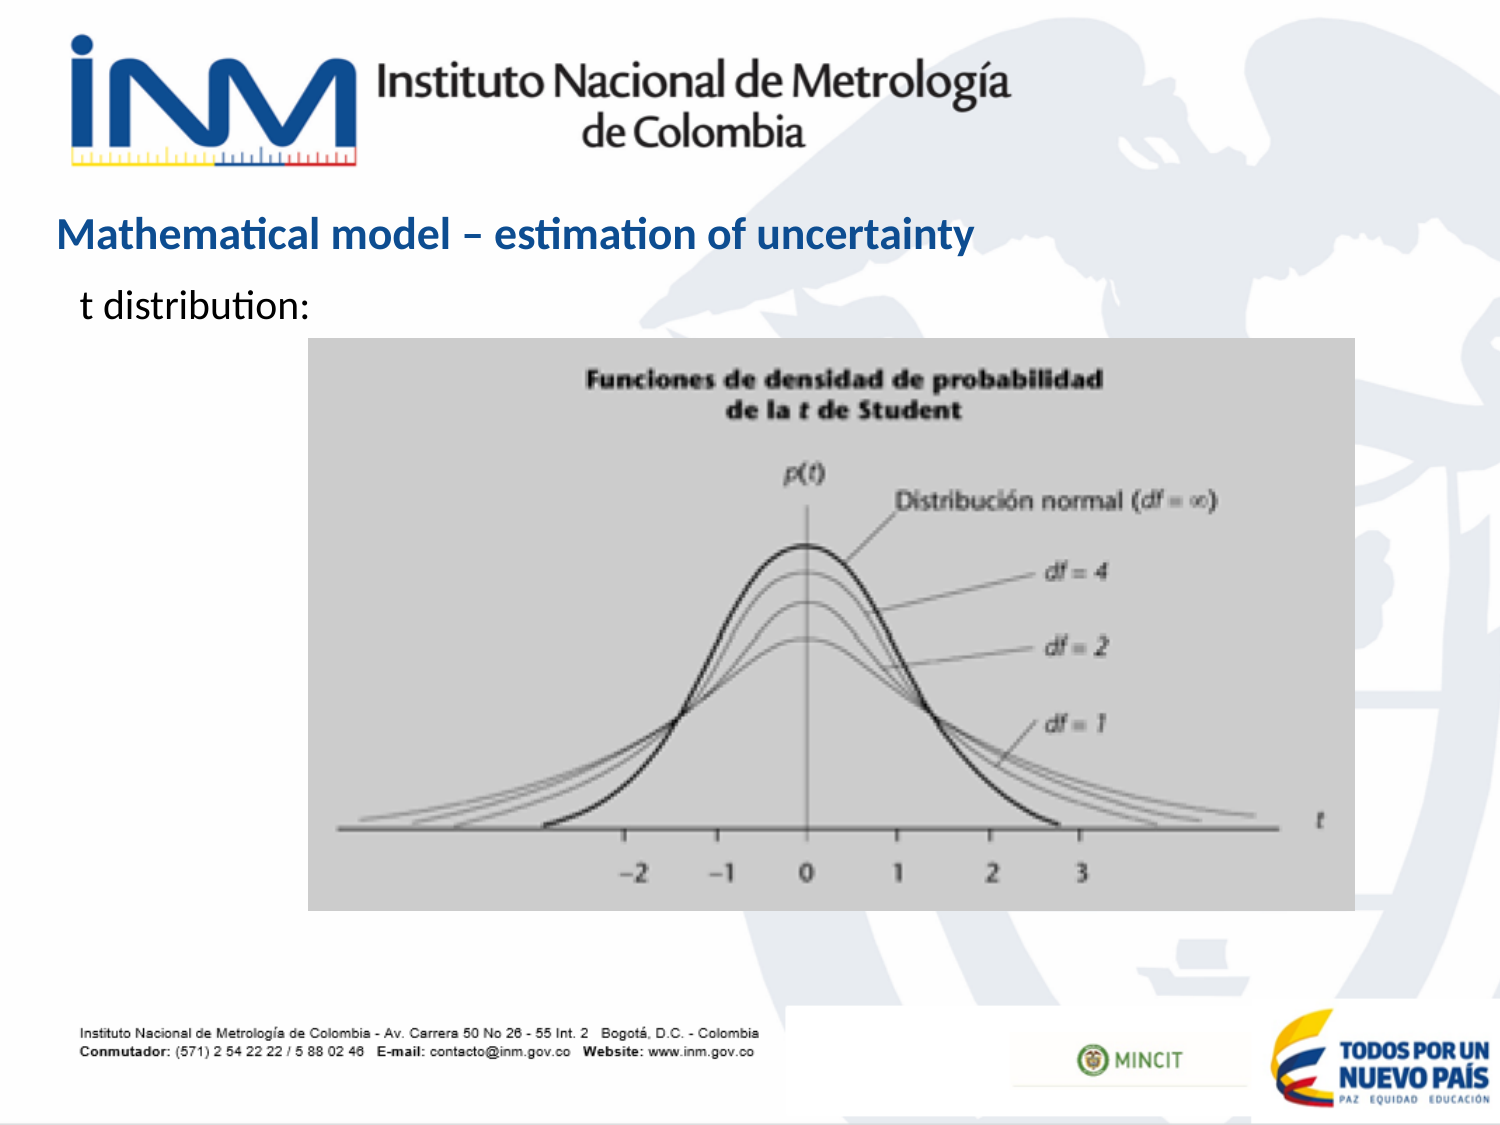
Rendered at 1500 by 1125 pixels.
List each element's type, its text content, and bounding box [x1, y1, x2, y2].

text_box t distribution: [64, 270, 1424, 335]
text_box Mathematical model – estimation of uncertainty [41, 196, 1459, 266]
picture [0, 0, 1500, 1125]
